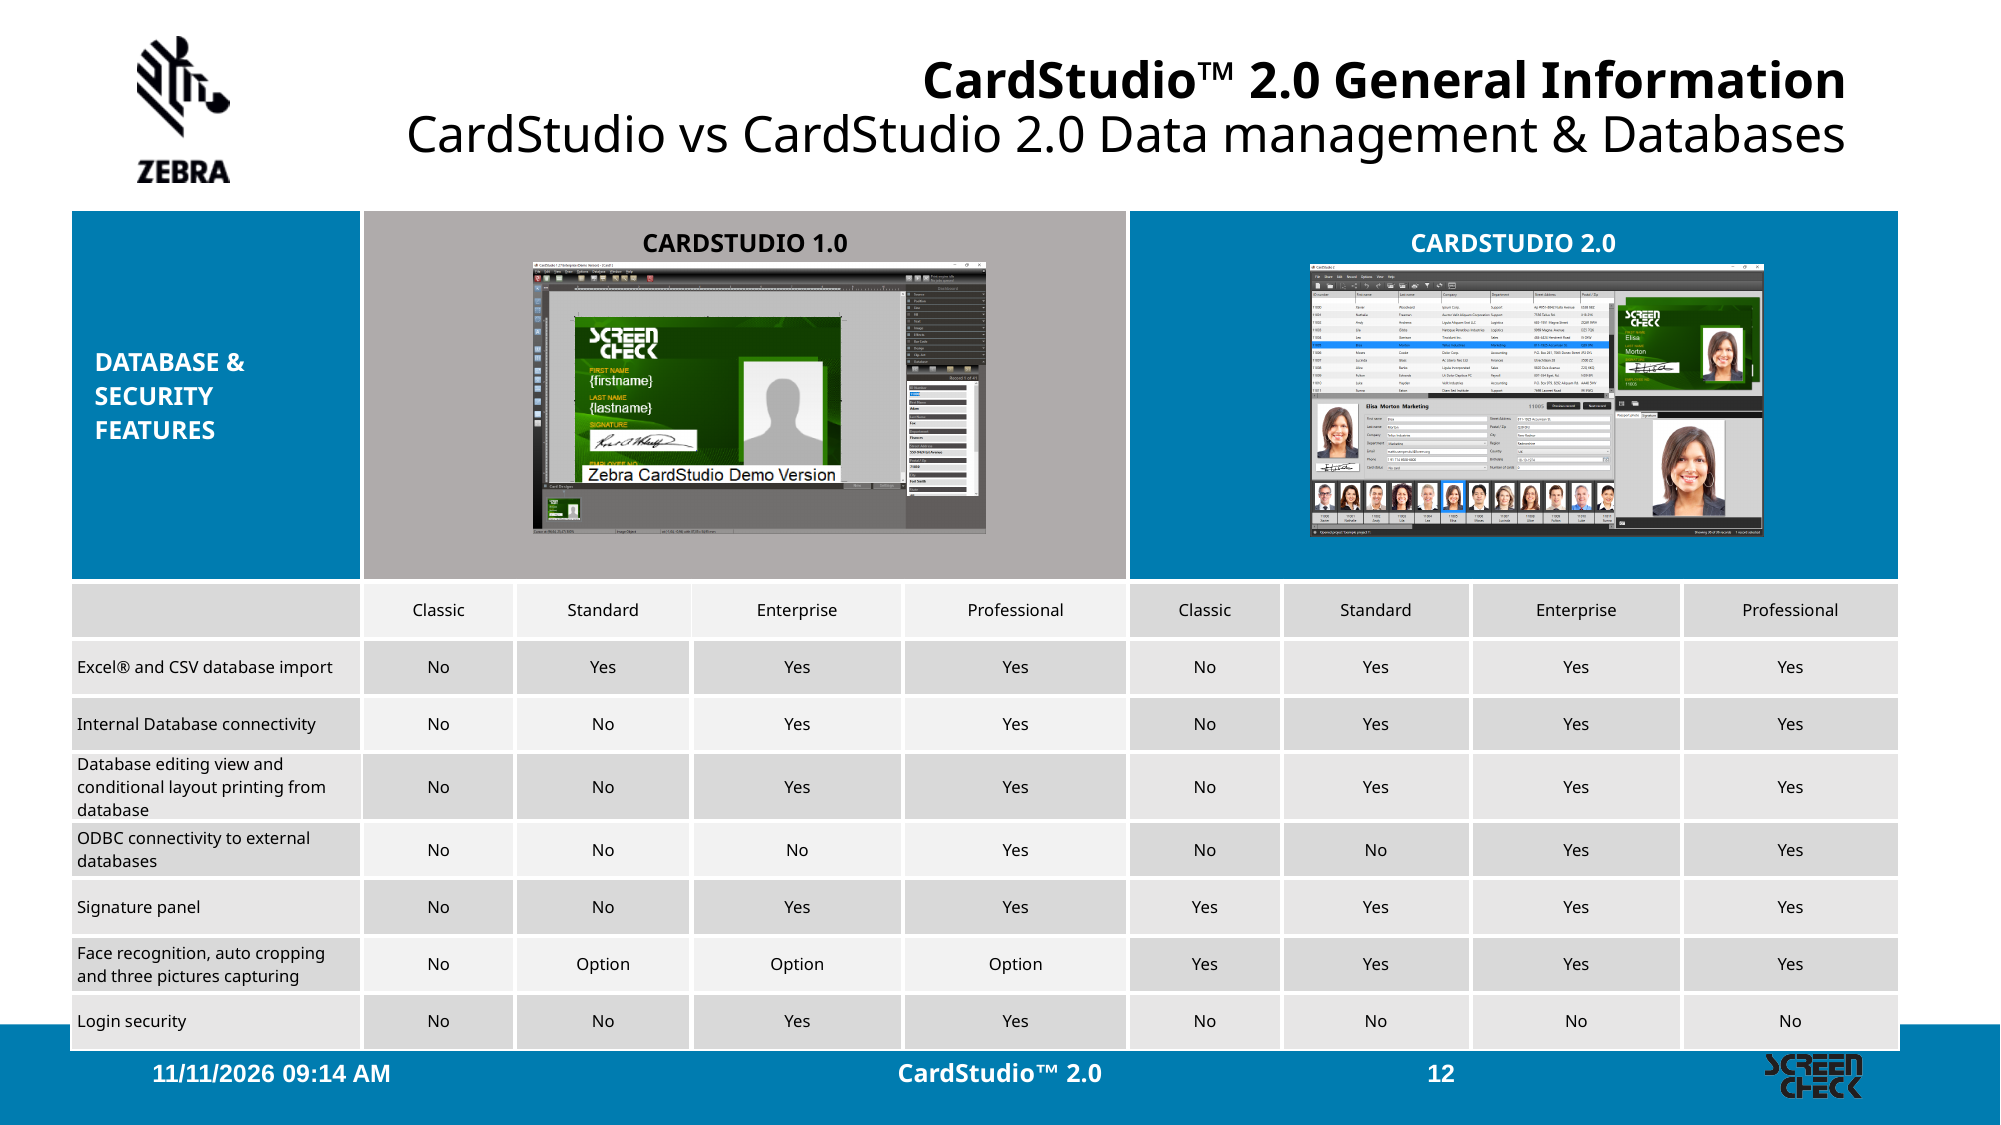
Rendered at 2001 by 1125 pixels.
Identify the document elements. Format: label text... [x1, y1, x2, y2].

picture [1830, 1055, 1843, 1059]
table_cell No [1130, 641, 1280, 694]
table_cell Yes [1473, 754, 1680, 819]
table_cell No [364, 995, 513, 1049]
table_cell Internal Database connectivity [72, 698, 360, 750]
title CardStudio™ 2.0 General Information CardStudio vs CardStudio 2.0 Data management & Databases [390, 49, 1863, 170]
table_header DATABASE & SECURITY FEATURES [72, 211, 360, 579]
table_cell Yes [905, 995, 1126, 1049]
table_cell No [1130, 754, 1280, 819]
footer CardStudio™ 2.0 [662, 1051, 1338, 1103]
table_cell [72, 584, 360, 637]
table_cell Yes [1473, 938, 1680, 991]
table_cell No [517, 995, 689, 1049]
table_cell Yes [1684, 823, 1898, 876]
picture [1311, 265, 1763, 536]
table_cell Signature panel [72, 880, 360, 934]
table_cell No [517, 823, 689, 876]
table_cell Yes [517, 641, 689, 694]
table_header CARDSTUDIO 2.0 [1130, 211, 1898, 579]
table_cell Yes [905, 880, 1126, 934]
table_cell No [1473, 995, 1680, 1049]
table_cell No [1130, 995, 1280, 1049]
table_cell No [694, 823, 901, 876]
table_cell Option [694, 938, 901, 991]
table_cell Classic [1130, 584, 1280, 637]
picture [137, 36, 230, 183]
picture [1797, 1077, 1811, 1098]
table_cell Yes [1130, 938, 1280, 991]
picture [533, 262, 986, 534]
picture [1781, 1055, 1794, 1098]
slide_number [137, 1051, 588, 1103]
table_cell No [1684, 995, 1898, 1049]
table_cell Enterprise [692, 584, 901, 637]
table_cell No [1284, 995, 1469, 1049]
picture [1765, 1055, 1779, 1075]
table_cell Yes [694, 995, 901, 1049]
table_cell Yes [905, 823, 1126, 876]
slide_number 12 [1412, 1051, 1743, 1103]
table_cell No [364, 938, 513, 991]
picture [1797, 1055, 1827, 1075]
table_cell ODBC connectivity to external databases [72, 823, 360, 876]
table_cell Yes [1684, 880, 1898, 934]
table_cell Yes [1284, 880, 1469, 934]
table_cell No [1130, 823, 1280, 876]
table_cell No [363, 754, 513, 819]
table_cell Standard [517, 584, 691, 637]
table_cell Yes [905, 754, 1126, 819]
table_cell No [517, 698, 689, 750]
table_cell Yes [694, 698, 901, 750]
table_cell Yes [694, 880, 901, 934]
table_cell No [517, 880, 689, 934]
table_cell No [1130, 698, 1280, 750]
table_cell Classic [364, 584, 513, 637]
table_cell Yes [1473, 698, 1680, 750]
table_cell Database editing view and conditional layout printing from database [72, 754, 361, 819]
table_cell Yes [1473, 880, 1680, 934]
table_cell Yes [905, 641, 1126, 694]
table_cell Enterprise [1473, 584, 1680, 637]
table_cell No [1284, 823, 1469, 876]
table_cell No [364, 823, 513, 876]
table_cell Yes [1684, 938, 1898, 991]
table_cell No [364, 641, 513, 694]
table_cell Login security [72, 995, 360, 1049]
table_cell Professional [905, 584, 1126, 637]
table_cell Yes [1473, 823, 1680, 876]
table_cell Professional [1684, 584, 1898, 637]
table_cell Yes [694, 754, 901, 819]
picture [1830, 1063, 1843, 1098]
table_cell Yes [1684, 698, 1898, 750]
table_cell Face recognition, auto cropping and three pictures capturing [72, 938, 360, 991]
table_cell Yes [1130, 880, 1280, 934]
picture [1814, 1063, 1827, 1082]
table_cell No [517, 754, 689, 819]
table_cell Yes [1684, 641, 1898, 694]
table_cell No [364, 698, 513, 750]
table_cell Yes [1284, 754, 1469, 819]
picture [1814, 1086, 1827, 1098]
table_cell Option [905, 938, 1126, 991]
table_cell Excel® and CSV database import [72, 641, 360, 694]
table_cell No [364, 880, 513, 934]
table_cell Standard [1284, 584, 1469, 637]
picture [1846, 1055, 1862, 1098]
table_cell Yes [905, 698, 1126, 750]
table_header CARDSTUDIO 1.0 [364, 211, 1126, 579]
table_cell Yes [1684, 754, 1898, 819]
table_cell Yes [1284, 938, 1469, 991]
table_cell Yes [694, 641, 901, 694]
table_cell Option [517, 938, 689, 991]
table_cell Yes [1284, 641, 1469, 694]
table_cell Yes [1284, 698, 1469, 750]
table_cell Yes [1473, 641, 1680, 694]
